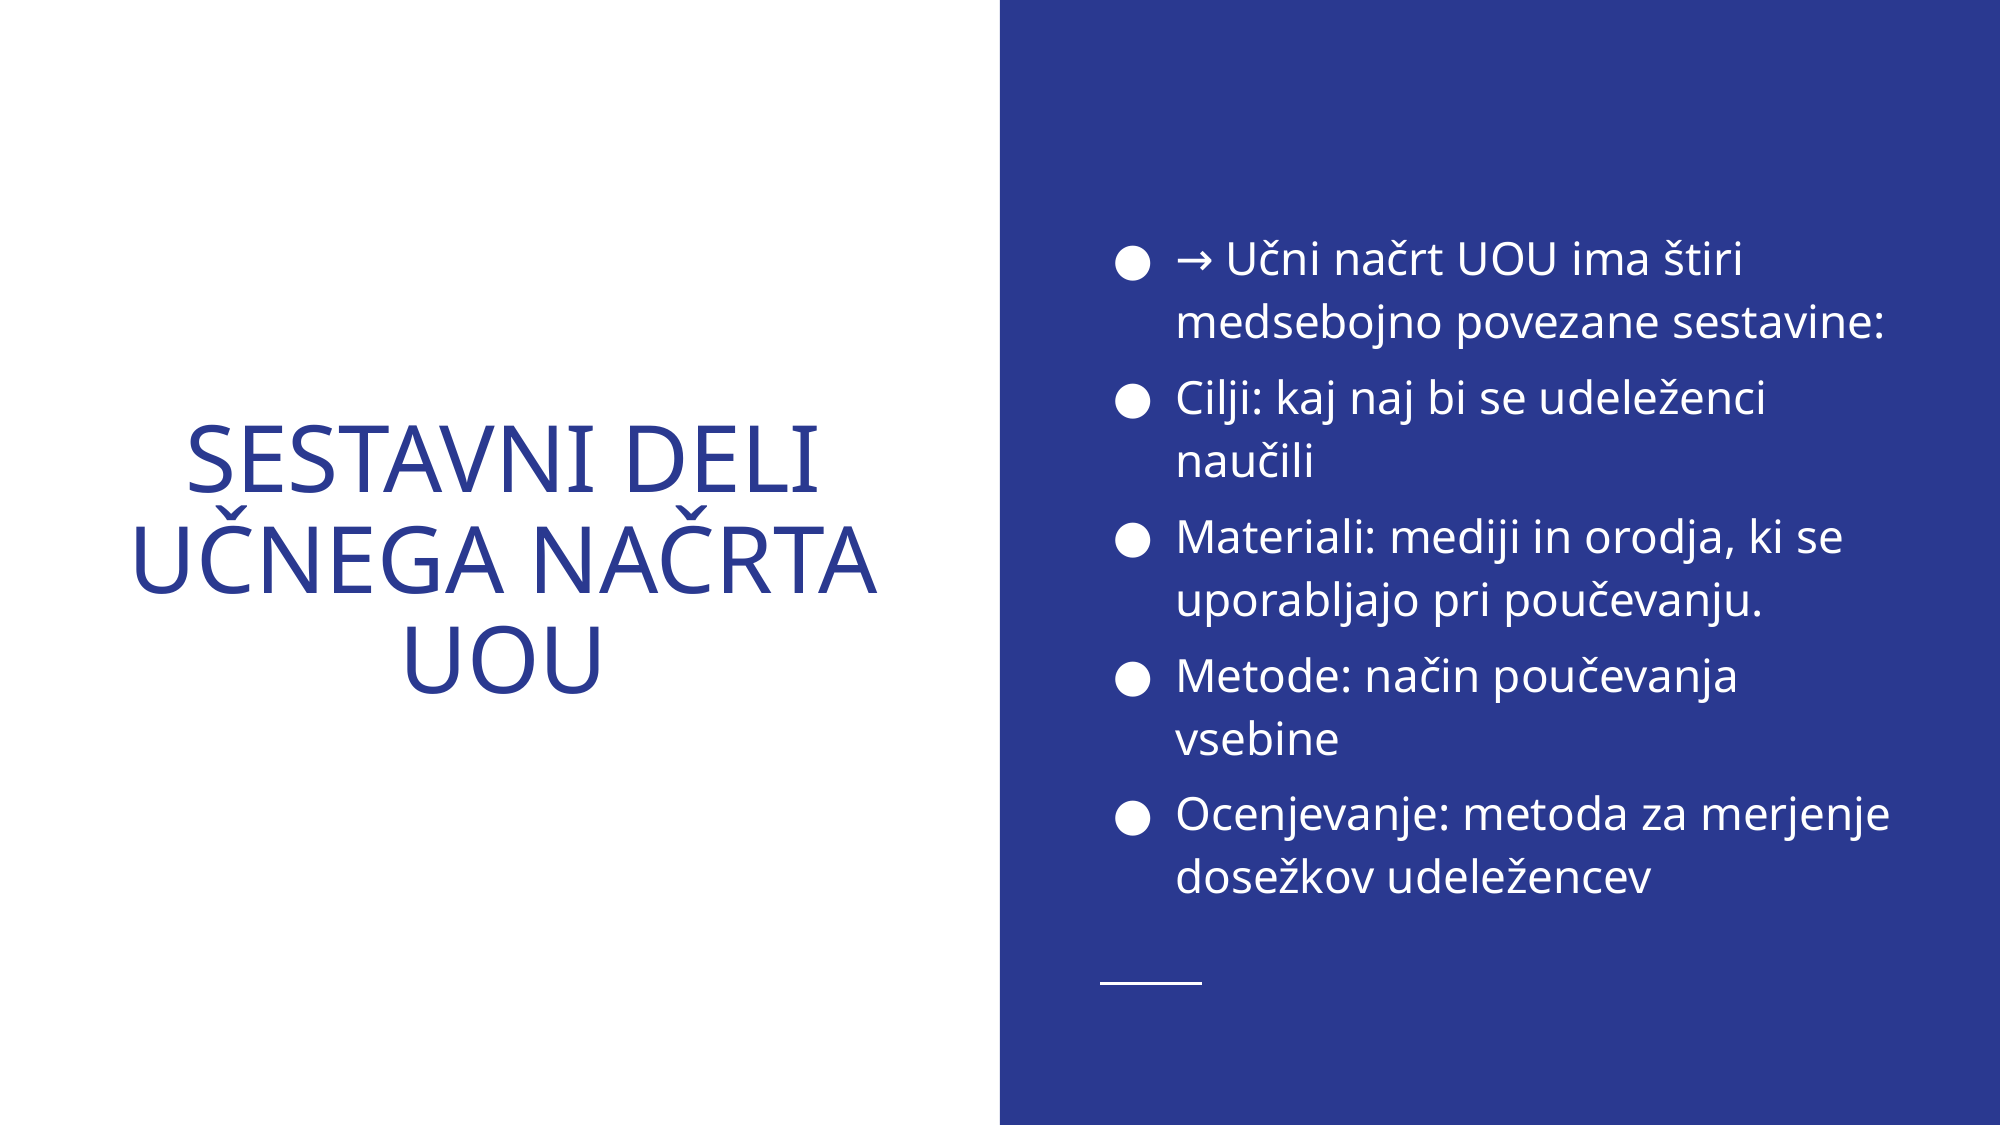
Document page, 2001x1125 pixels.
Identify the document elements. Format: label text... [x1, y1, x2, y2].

title SESTAVNI DELI UČNEGA NAČRTA UOU [61, 391, 946, 734]
text_box → Učni načrt UOU ima štiri medsebojno povezane sestavine: Cilji: kaj naj bi se udeleženci naučili Materiali: mediji in orodja, ki se uporabljajo pri poučevanju. Metode: način poučevanja vsebine Ocenjevanje: metoda za merjenje dosežkov udeležencev [1080, 158, 1920, 967]
